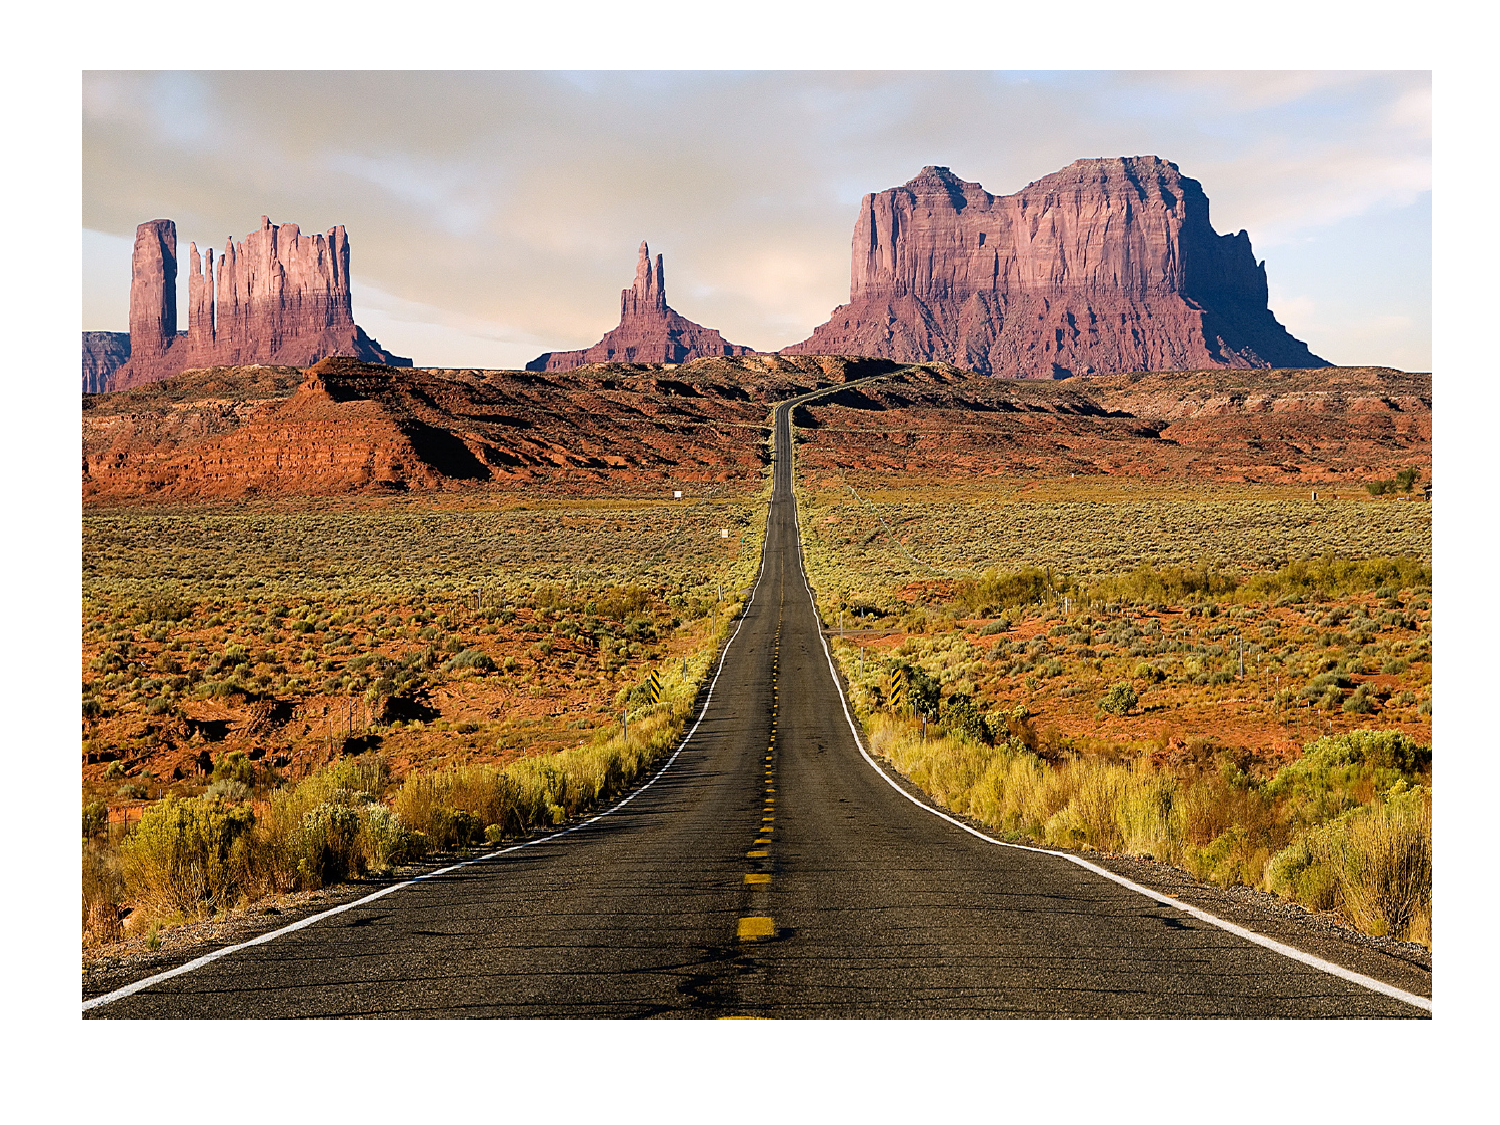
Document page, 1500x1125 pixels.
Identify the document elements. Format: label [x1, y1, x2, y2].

list [81, 70, 1433, 1020]
